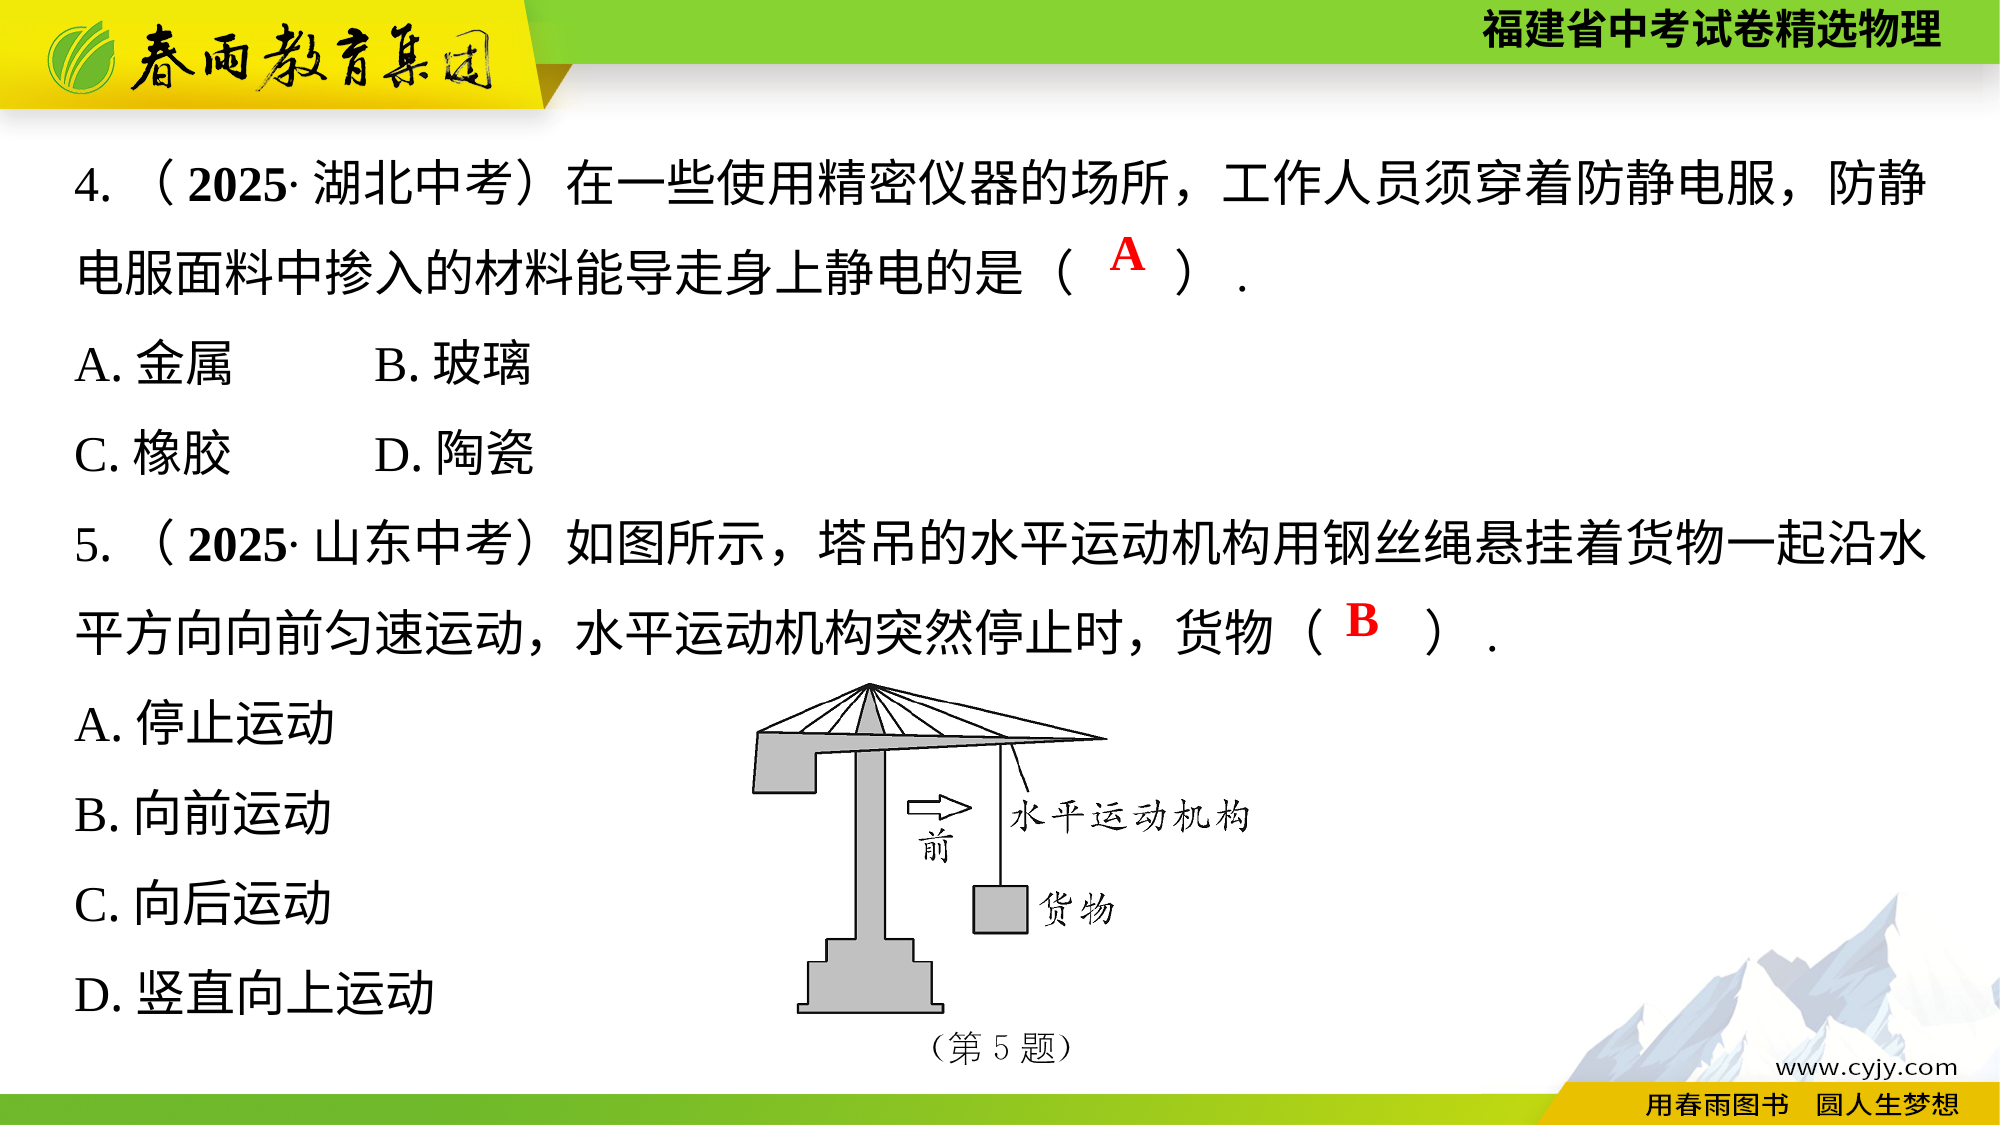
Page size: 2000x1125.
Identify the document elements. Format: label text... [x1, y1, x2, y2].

list 4.（2025∙湖北中考）在一些使用精密仪器的场所，工作人员须穿着防静电服，防静电服面料中掺入的材料能导走身上静电的是（ ）. A.金属 B.玻璃 C.橡胶 D.陶瓷 5.（2025∙山东中考）如图所示，塔吊的水平运动机构用钢丝绳悬挂着货物一起沿水平方向向前匀速运动，水平运动机构突然停止时，货物（ ）. A.停止运动 B.向前运动 C.向后运动 D.竖直向上运动 [59, 113, 1944, 1038]
text_box B [1331, 579, 1395, 655]
picture [0, 0, 2000, 1125]
text_box A [1094, 213, 1161, 289]
